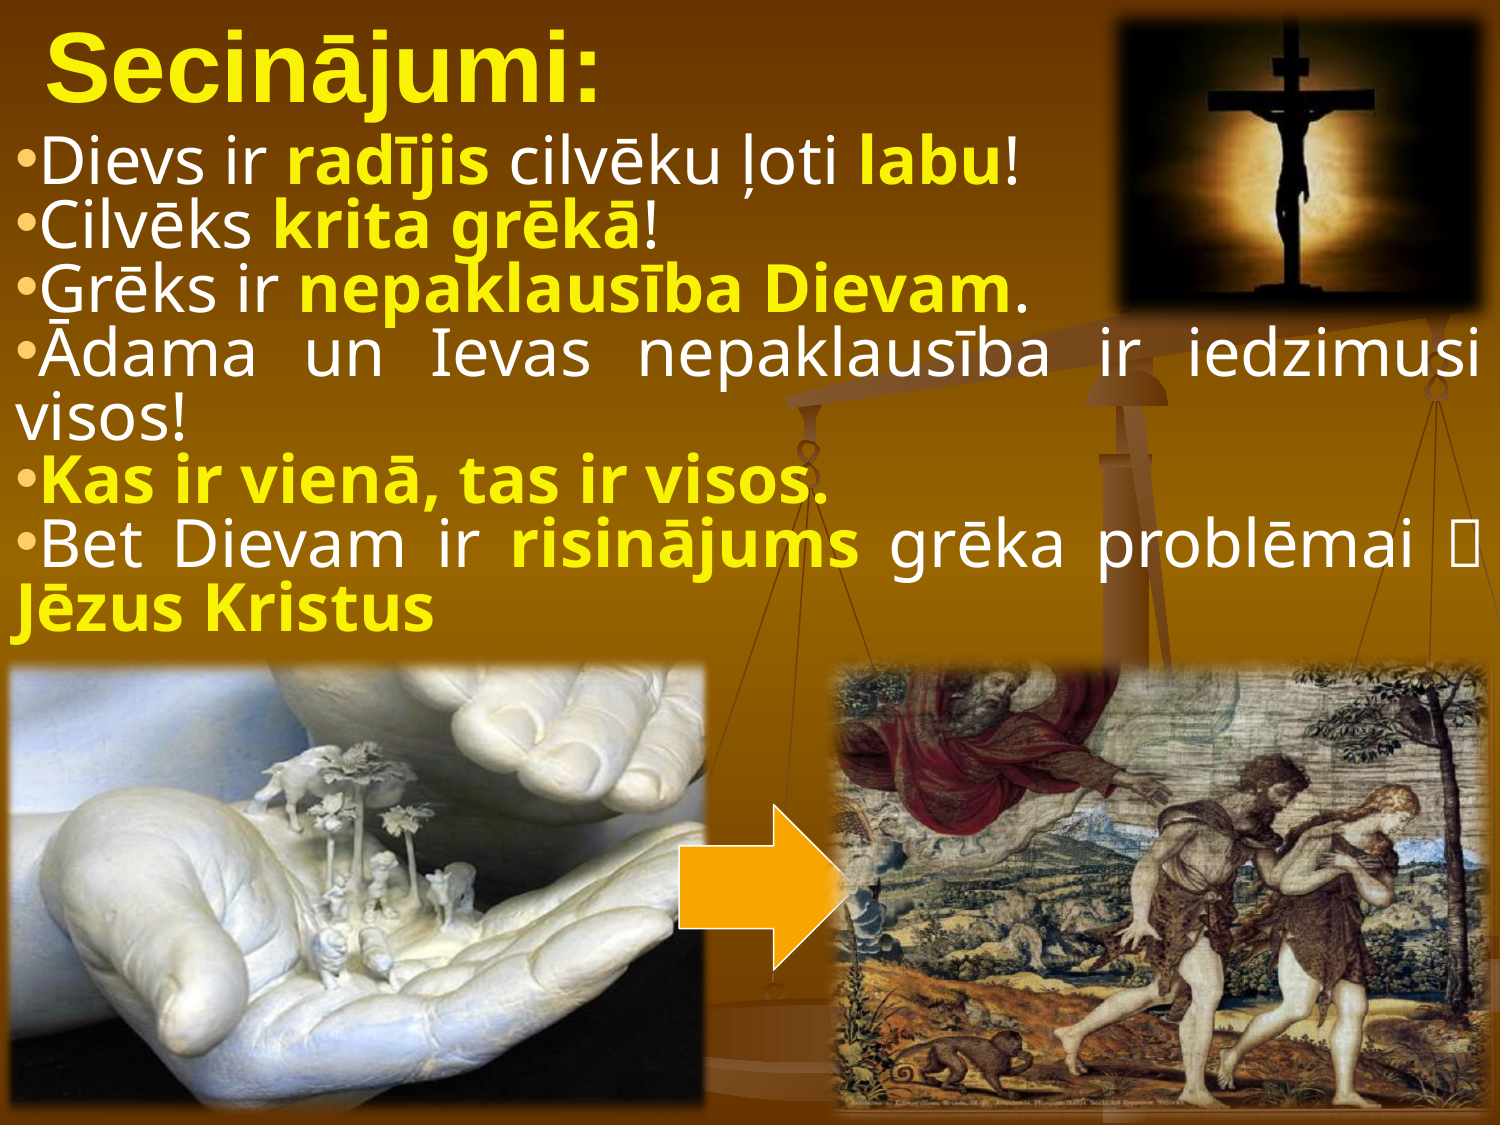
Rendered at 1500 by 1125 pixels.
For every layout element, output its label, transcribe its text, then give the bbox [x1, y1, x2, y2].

list Dievs ir radījis cilvēku ļoti labu! Cilvēks krita grēkā! Grēks ir nepaklausība Dievam. Ādama un Ievas nepaklausība ir iedzimusi visos! Kas ir vienā, tas ir visos. Bet Dievam ir risinājums grēka problēmai  Jēzus Kristus [0, 125, 1500, 670]
picture [820, 650, 1500, 1125]
title Secinājumi: [29, 0, 1096, 125]
text_box [718, 804, 815, 970]
picture [1098, 0, 1500, 332]
picture [0, 650, 714, 1125]
